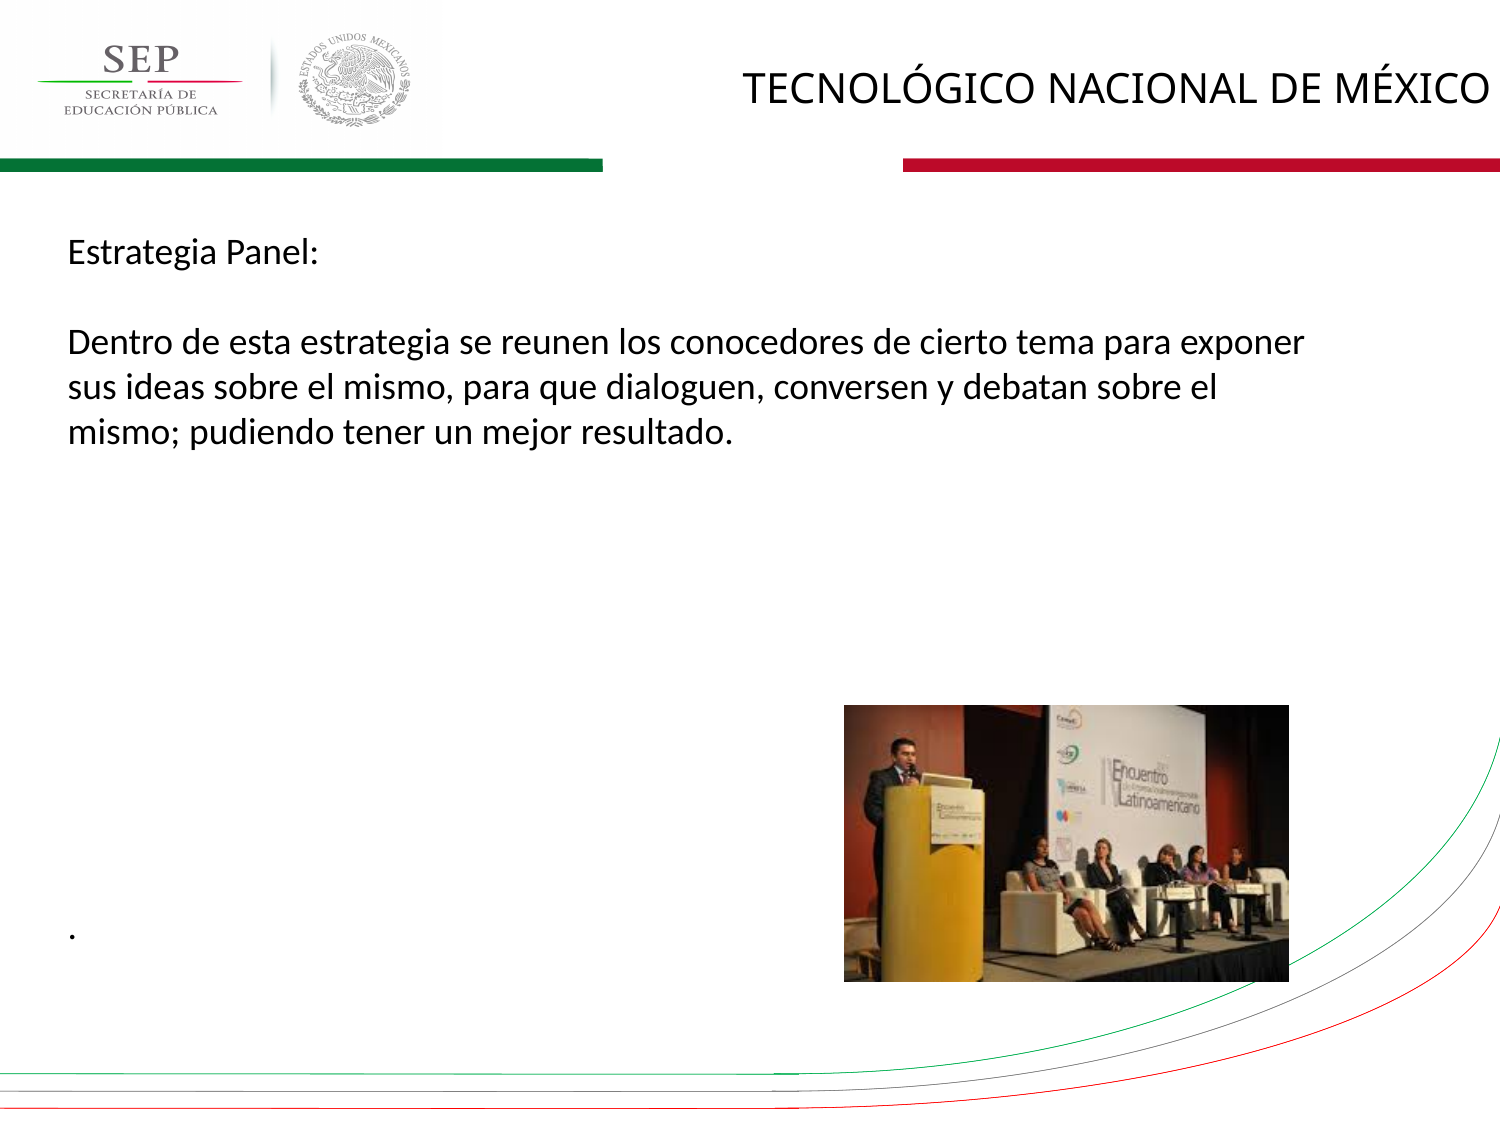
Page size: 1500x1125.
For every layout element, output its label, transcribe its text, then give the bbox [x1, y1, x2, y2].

text_box Estrategia Panel: Dentro de esta estrategia se reunen los conocedores de cierto tema para exponer sus ideas sobre el mismo, para que dialoguen, conversen y debatan sobre el mismo; pudiendo tener un mejor resultado. . [53, 219, 1353, 955]
picture [844, 705, 1289, 983]
picture [0, 0, 443, 158]
